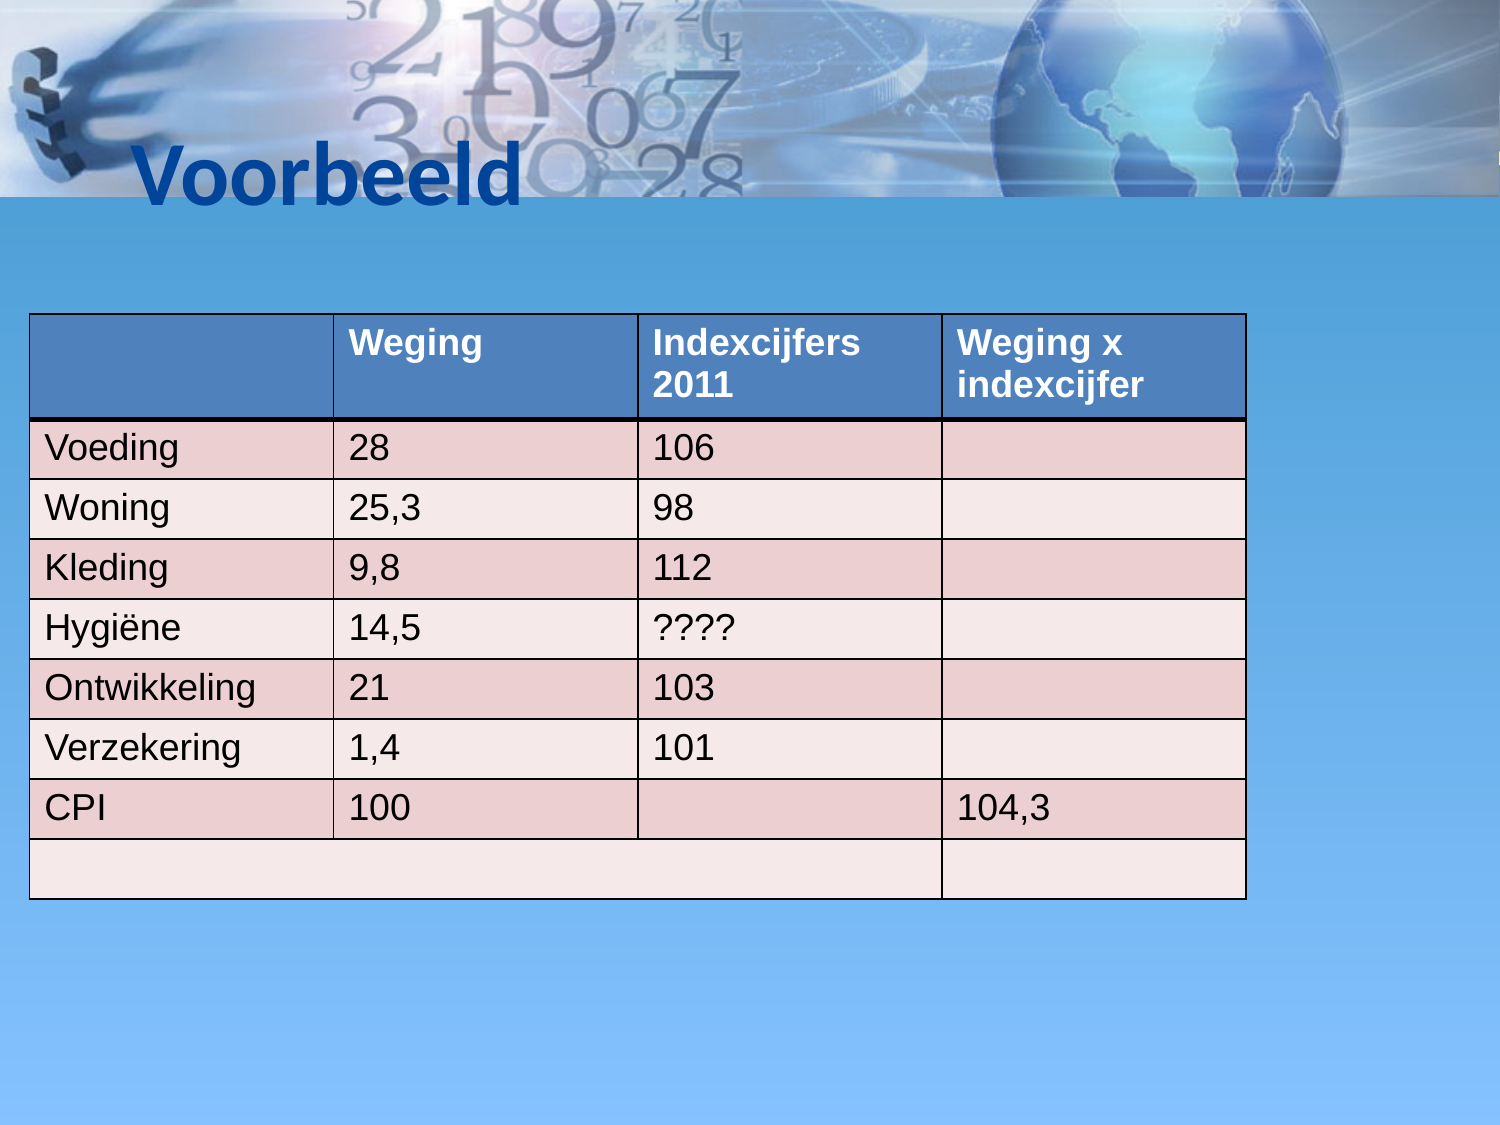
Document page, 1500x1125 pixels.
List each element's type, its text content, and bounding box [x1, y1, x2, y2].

table_cell [943, 480, 1245, 538]
table_cell 1,4 [334, 720, 637, 778]
table_cell [30, 840, 941, 898]
table_cell Kleding [30, 540, 333, 598]
table_cell 112 [639, 540, 941, 598]
table_cell 106 [639, 422, 941, 478]
table_cell [943, 840, 1245, 898]
picture [0, 0, 1500, 197]
table_cell [943, 422, 1245, 478]
table_cell 14,5 [334, 600, 637, 658]
table_cell 103 [639, 660, 941, 718]
table_cell 98 [639, 480, 941, 538]
table_cell Verzekering [30, 720, 333, 778]
table_cell 100 [334, 780, 637, 838]
table_cell Hygiëne [30, 600, 333, 658]
table_header Weging [334, 315, 637, 417]
table_cell 9,8 [334, 540, 637, 598]
table_cell 104,3 [943, 780, 1245, 838]
table_cell ???? [639, 600, 941, 658]
table_cell CPI [30, 780, 333, 838]
table_header Weging x indexcijfer [943, 315, 1245, 417]
table_cell 101 [639, 720, 941, 778]
text_box Voorbeeld [115, 106, 1425, 289]
table_header [30, 315, 333, 417]
table_cell 25,3 [334, 480, 637, 538]
table_cell Woning [30, 480, 333, 538]
table_cell Voeding [30, 422, 333, 478]
table_cell [639, 780, 941, 838]
table_header Indexcijfers 2011 [639, 315, 941, 417]
table_cell 28 [334, 422, 637, 478]
table_cell [943, 600, 1245, 658]
table_cell [943, 720, 1245, 778]
table_cell [943, 660, 1245, 718]
table_cell 21 [334, 660, 637, 718]
table_cell Ontwikkeling [30, 660, 333, 718]
table_cell [943, 540, 1245, 598]
